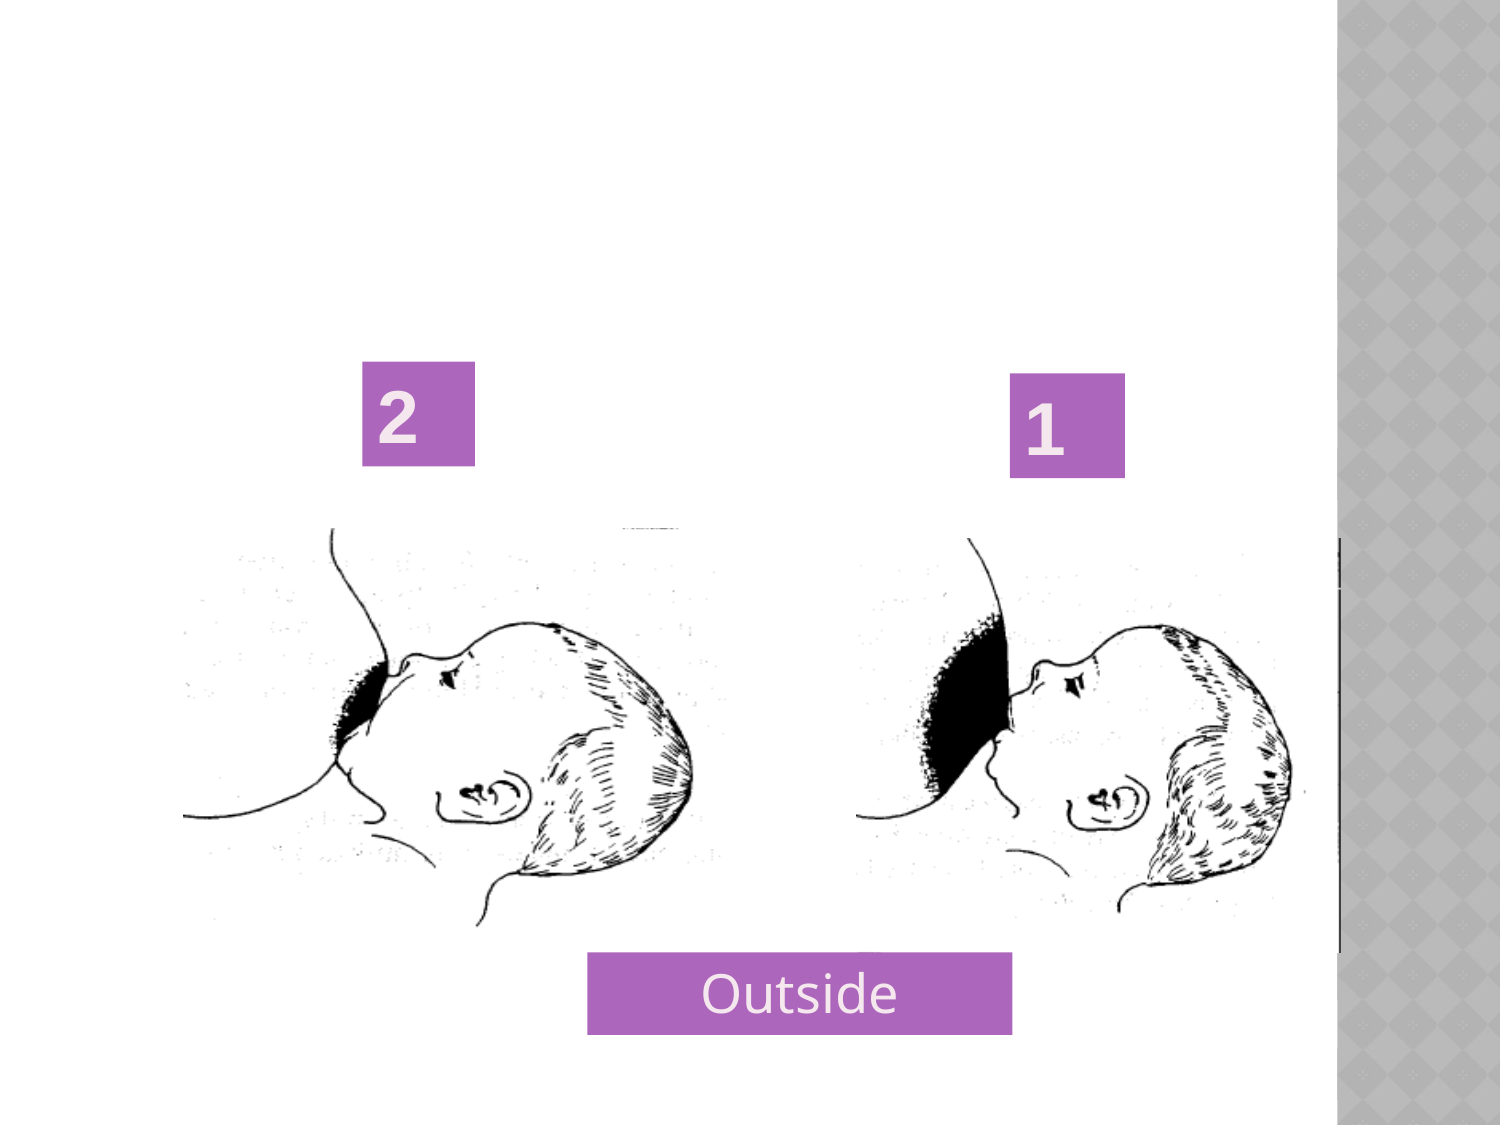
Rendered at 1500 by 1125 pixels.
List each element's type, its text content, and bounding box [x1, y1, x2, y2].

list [182, 528, 727, 931]
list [855, 538, 1341, 953]
list Outside [587, 952, 1013, 1035]
text_box 2 [362, 361, 475, 467]
text_box 1 [1009, 373, 1125, 479]
